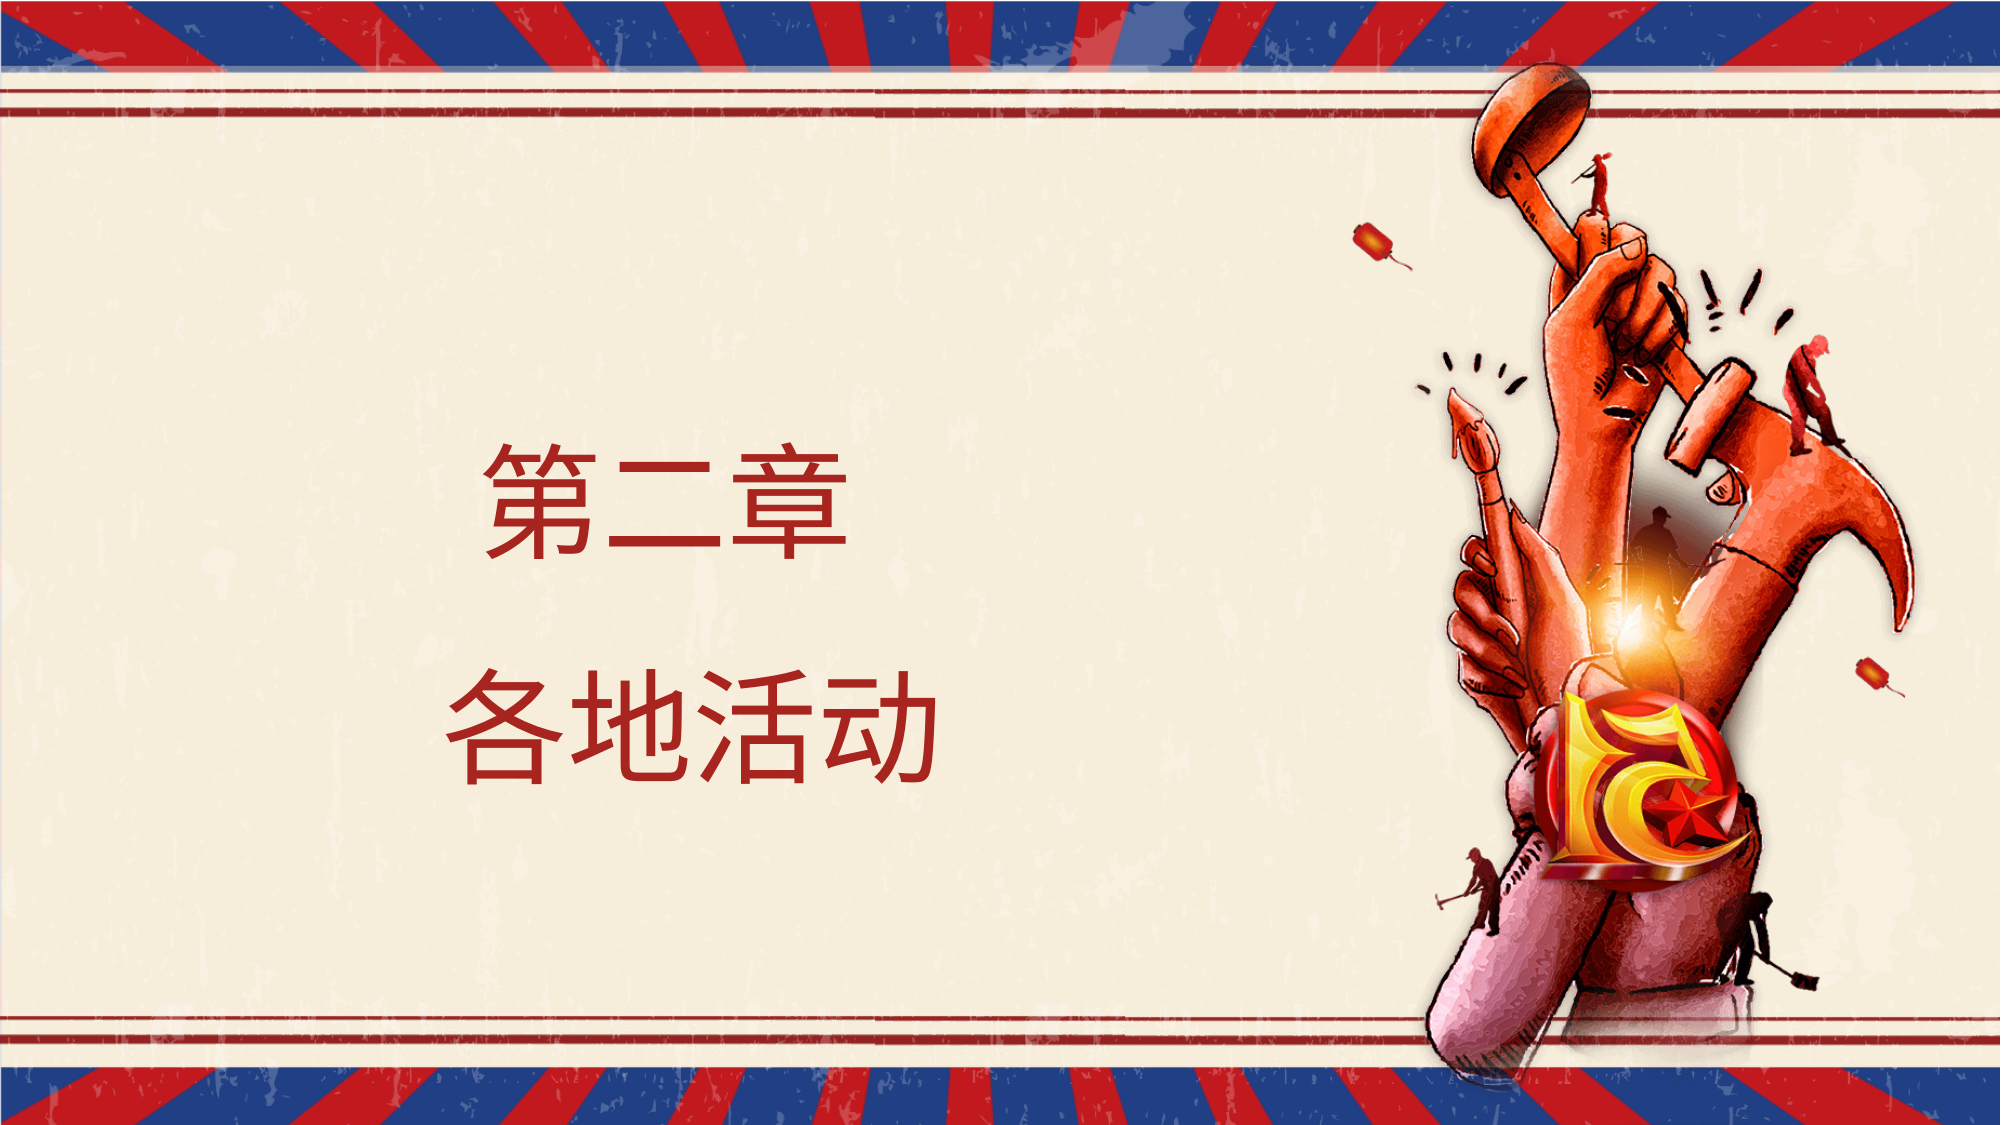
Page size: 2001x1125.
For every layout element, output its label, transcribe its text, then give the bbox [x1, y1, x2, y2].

picture [0, 2, 2000, 1125]
text_box 第二章 各地活动 [58, 342, 1327, 807]
